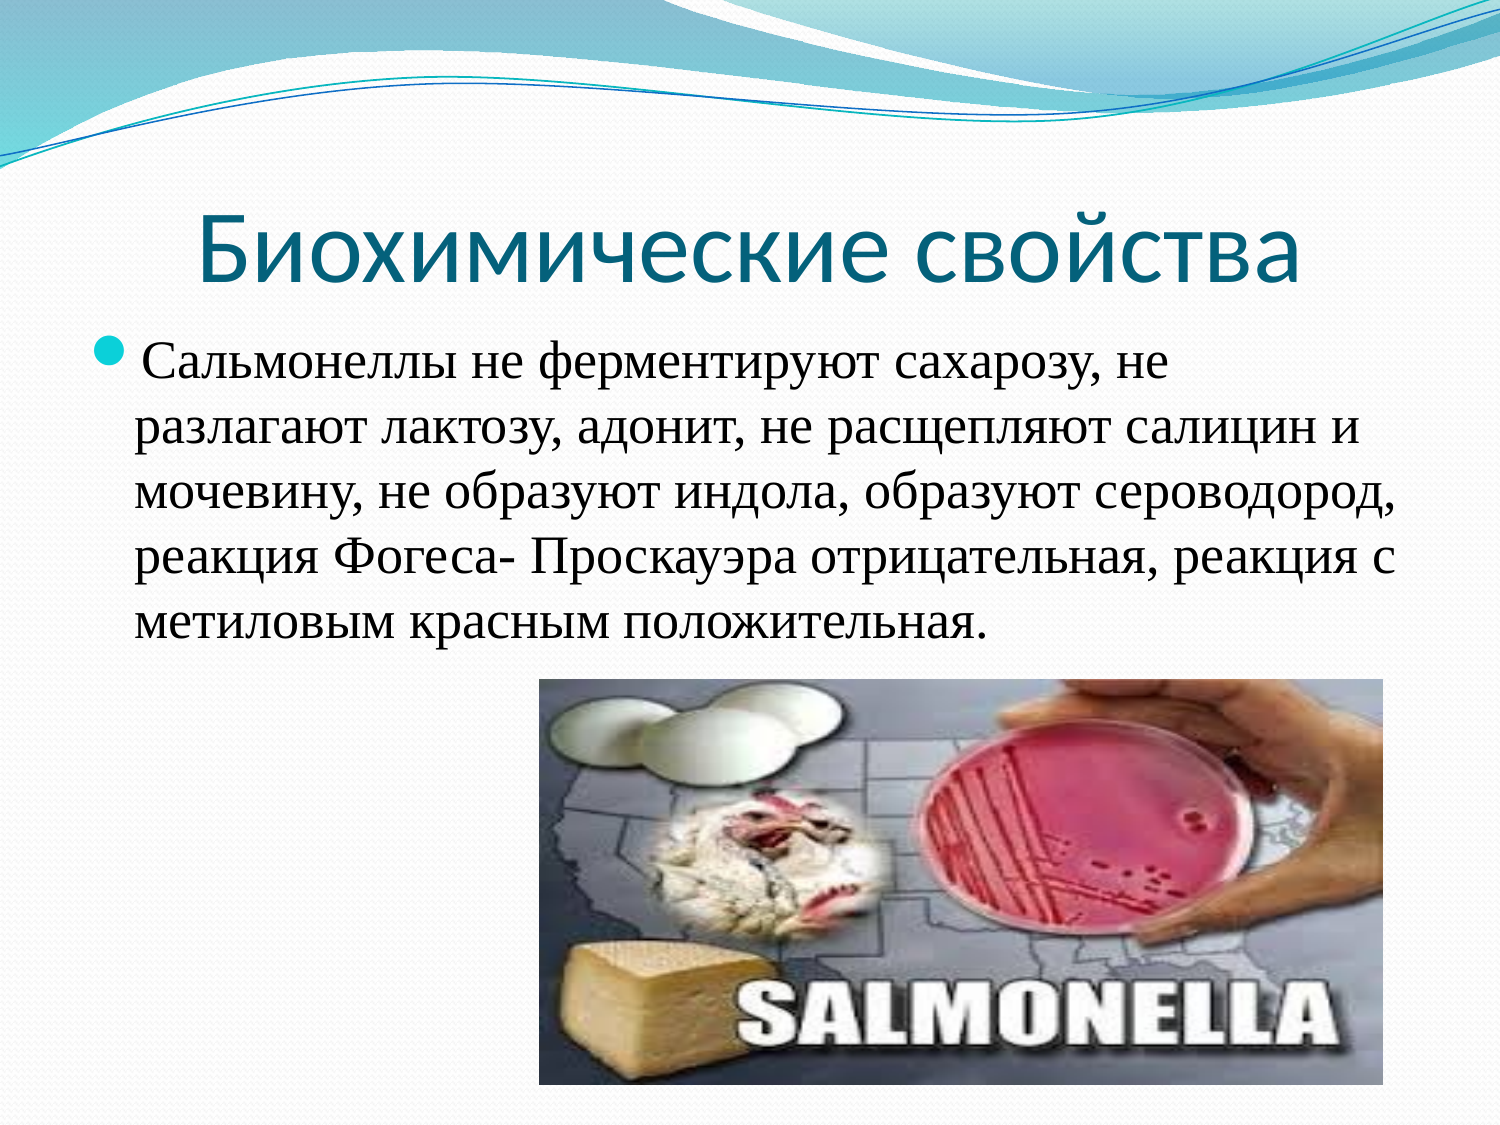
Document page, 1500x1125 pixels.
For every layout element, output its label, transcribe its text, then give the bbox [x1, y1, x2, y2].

title Биохимические свойства [75, 115, 1425, 303]
picture [538, 679, 1383, 1085]
list Сальмонеллы не ферментируют сахарозу, не разлагают лактозу, адонит, не расщепляют салицин и мочевину, не образуют индола, образуют сероводород, реакция Фогеса- Проскауэра отрицательная, реакция с метиловым красным положительная. [75, 317, 1425, 1038]
